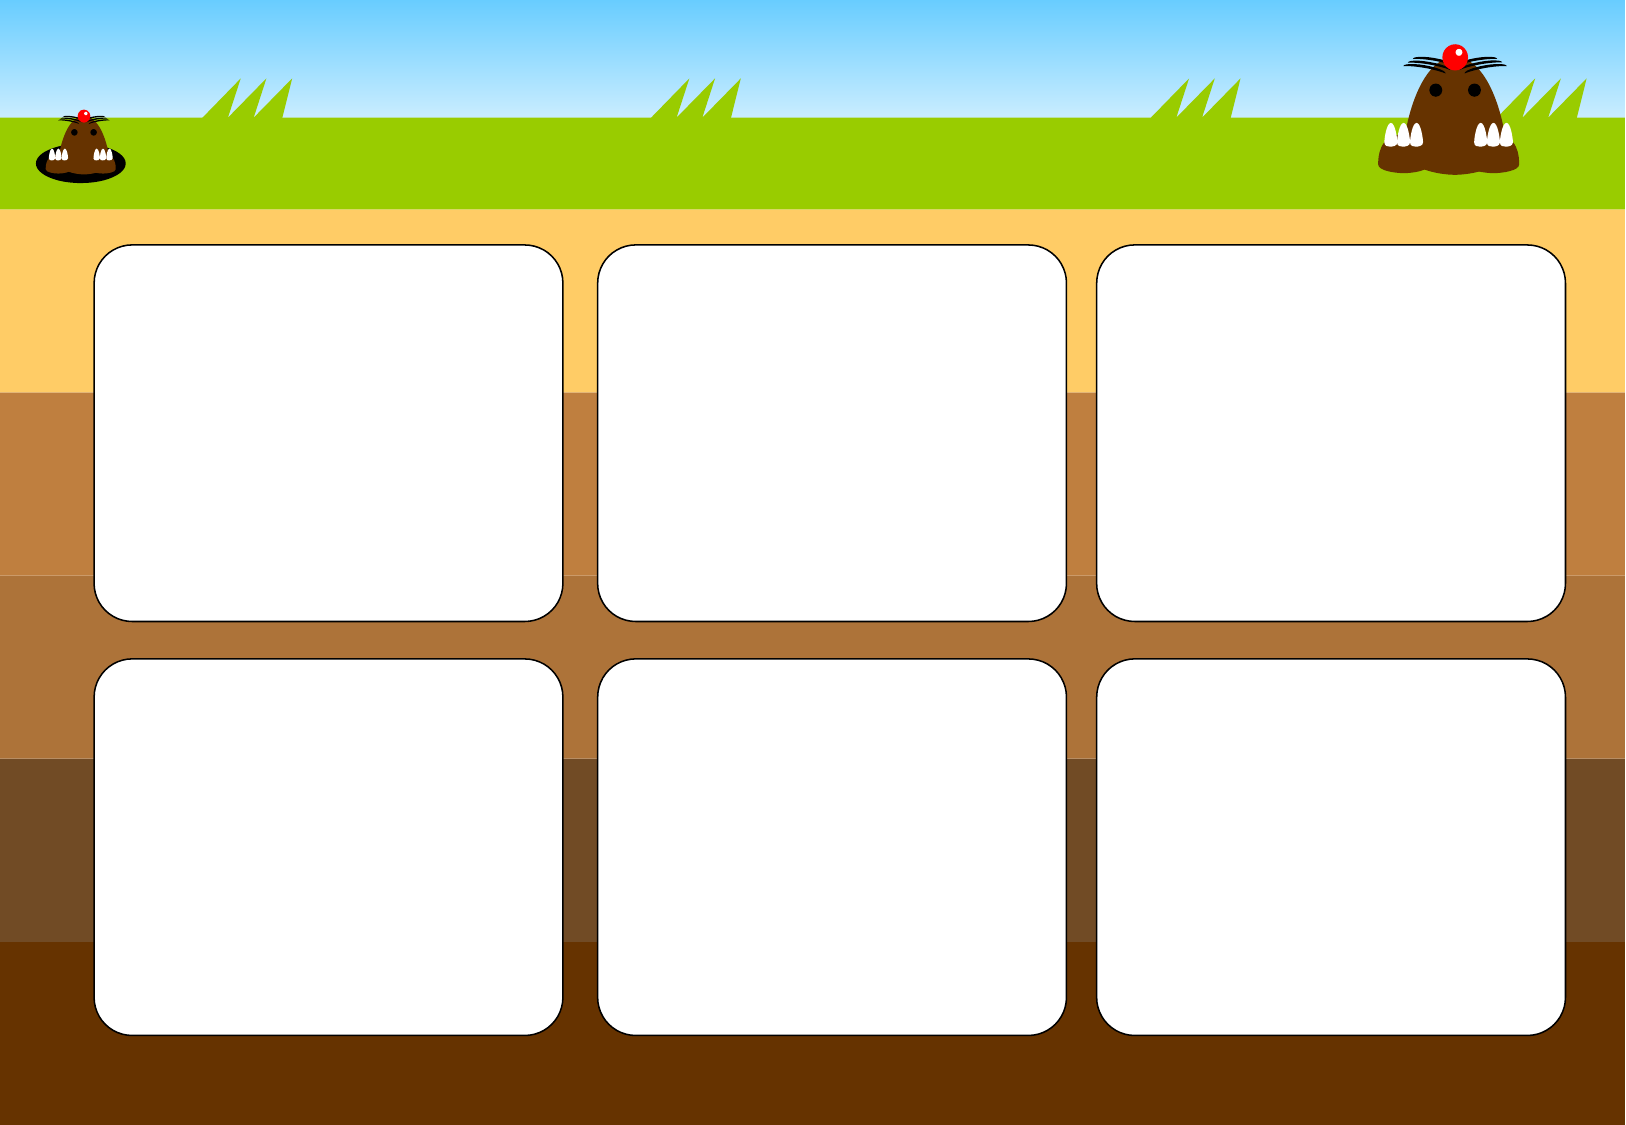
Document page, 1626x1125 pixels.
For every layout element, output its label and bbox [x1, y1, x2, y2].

text_box [93, 658, 1566, 1036]
text_box [93, 244, 1566, 622]
text_box [0, 0, 1625, 1125]
